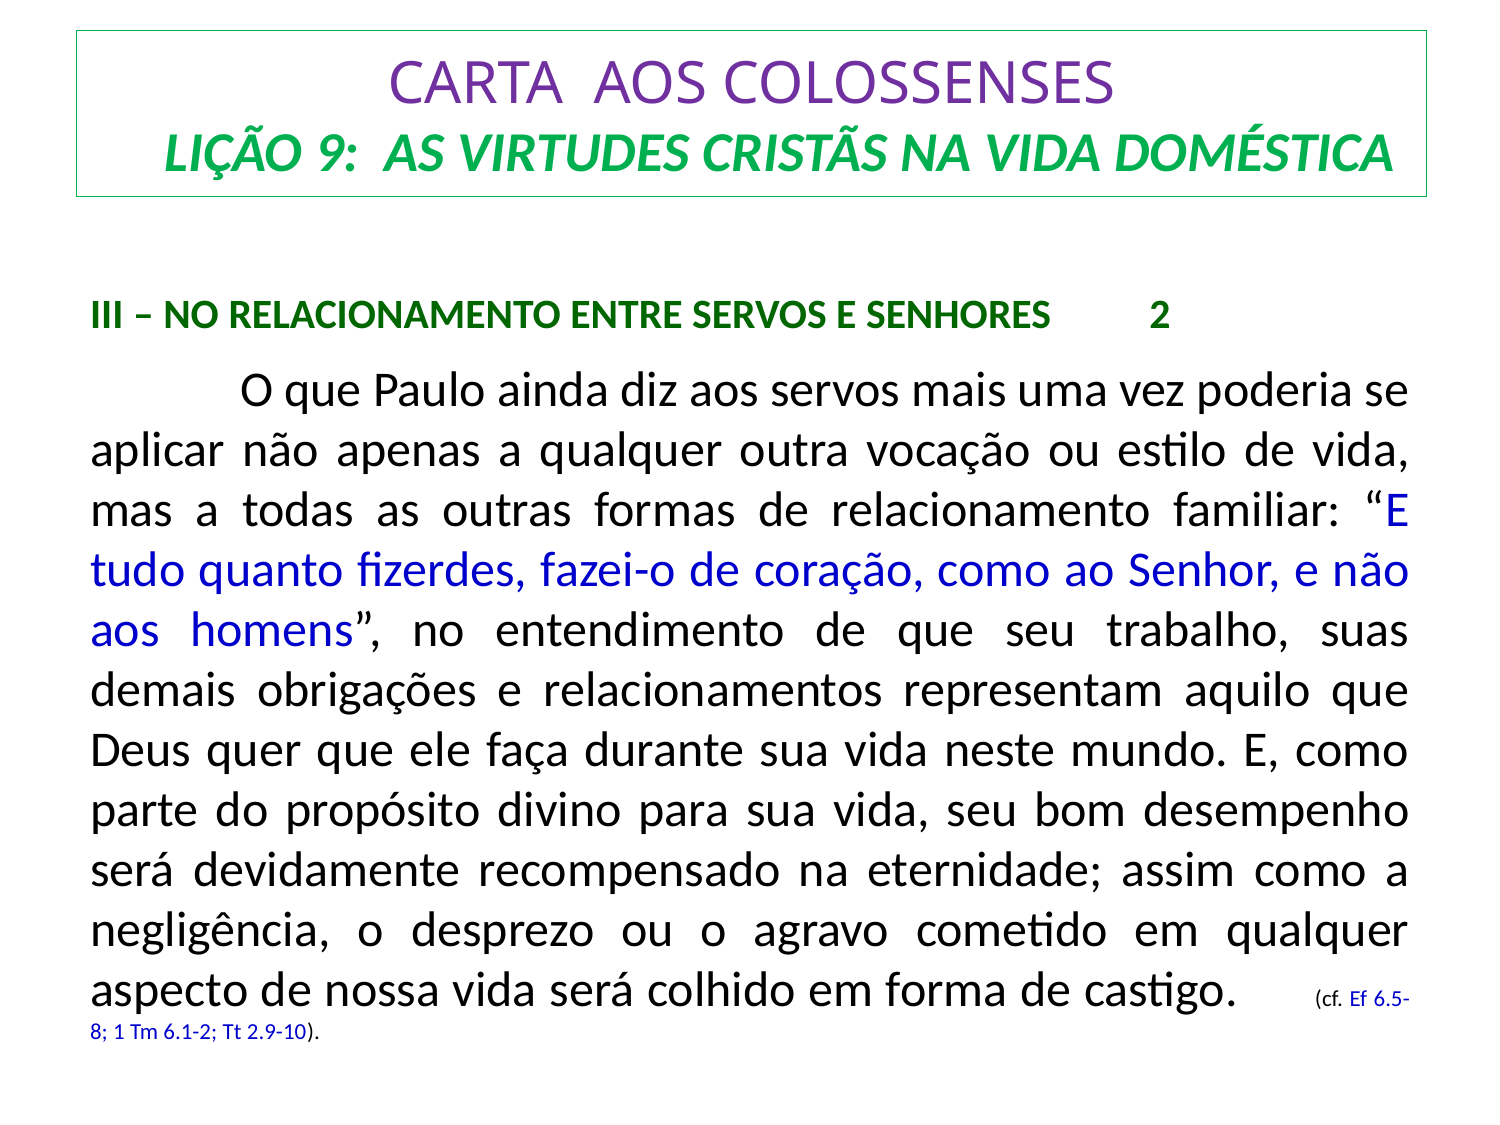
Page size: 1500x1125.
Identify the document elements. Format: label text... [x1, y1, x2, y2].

title CARTA AOS COLOSSENSES LIÇÃO 9: AS VIRTUDES CRISTÃS NA VIDA DOMÉSTICA [76, 30, 1427, 197]
list III – NO RELACIONAMENTO ENTRE SERVOS E SENHORES 2 O que Paulo ainda diz aos servos mais uma vez poderia se aplicar não apenas a qualquer outra vocação ou estilo de vida, mas a todas as outras formas de relacionamento familiar: “E tudo quanto fizerdes, fazei-o de coração, como ao Senhor, e não aos homens”, no entendimento de que seu trabalho, suas demais obrigações e relacionamentos representam aquilo que Deus quer que ele faça durante sua vida neste mundo. E, como parte do propósito divino para sua vida, seu bom desempenho será devidamente recompensado na eternidade; assim como a negligência, o desprezo ou o agravo cometido em qualquer aspecto de nossa vida será colhido em forma de castigo. (cf. Ef 6.5-8; 1 Tm 6.1-2; Tt 2.9-10). [75, 278, 1425, 1059]
